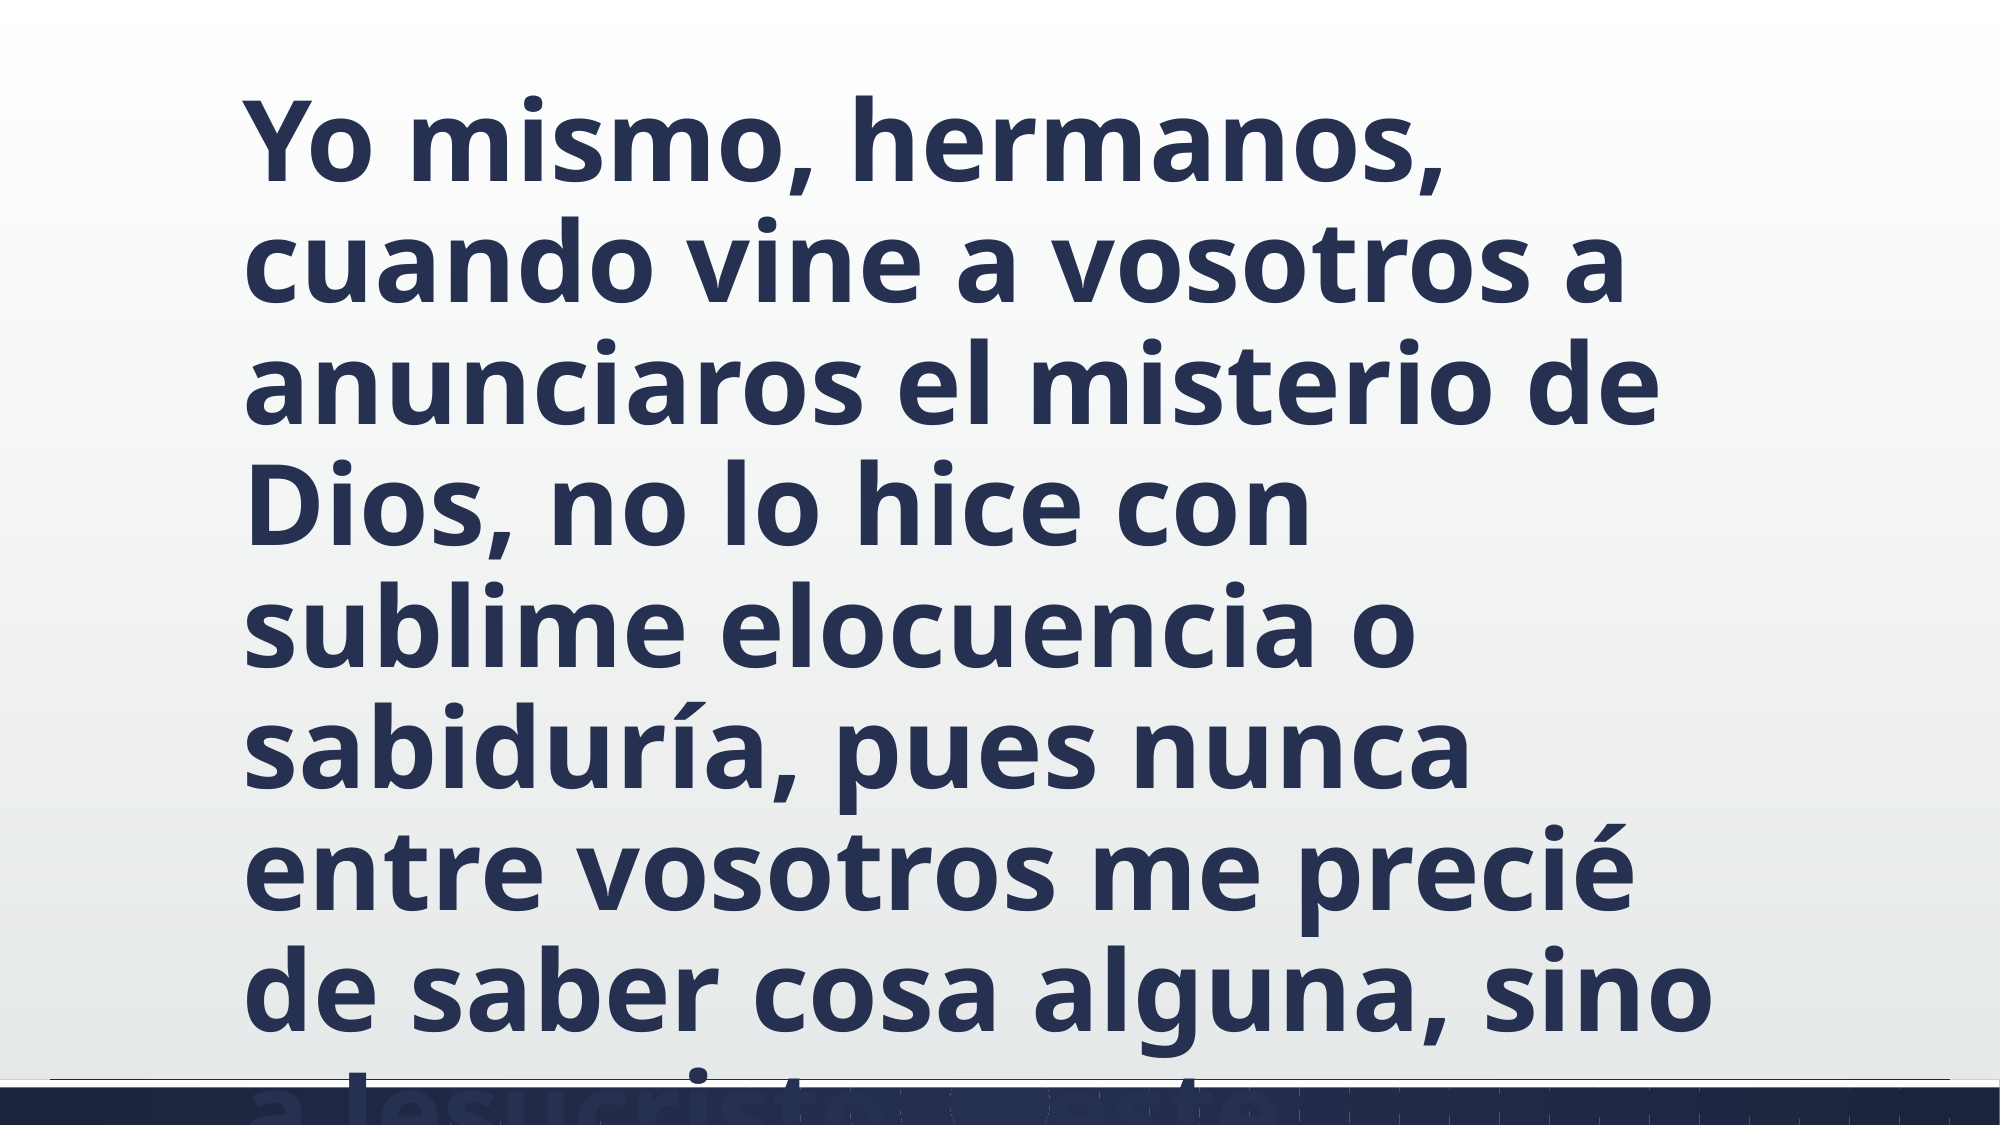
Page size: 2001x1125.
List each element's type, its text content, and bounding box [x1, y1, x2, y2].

list Yo mismo, hermanos, cuando vine a vosotros a anunciaros el misterio de Dios, no lo hice con sublime elocuencia o sabiduría, pues nunca entre vosotros me precié de saber cosa alguna, sino a Jesucristo, y este crucificado. [219, 76, 1780, 990]
